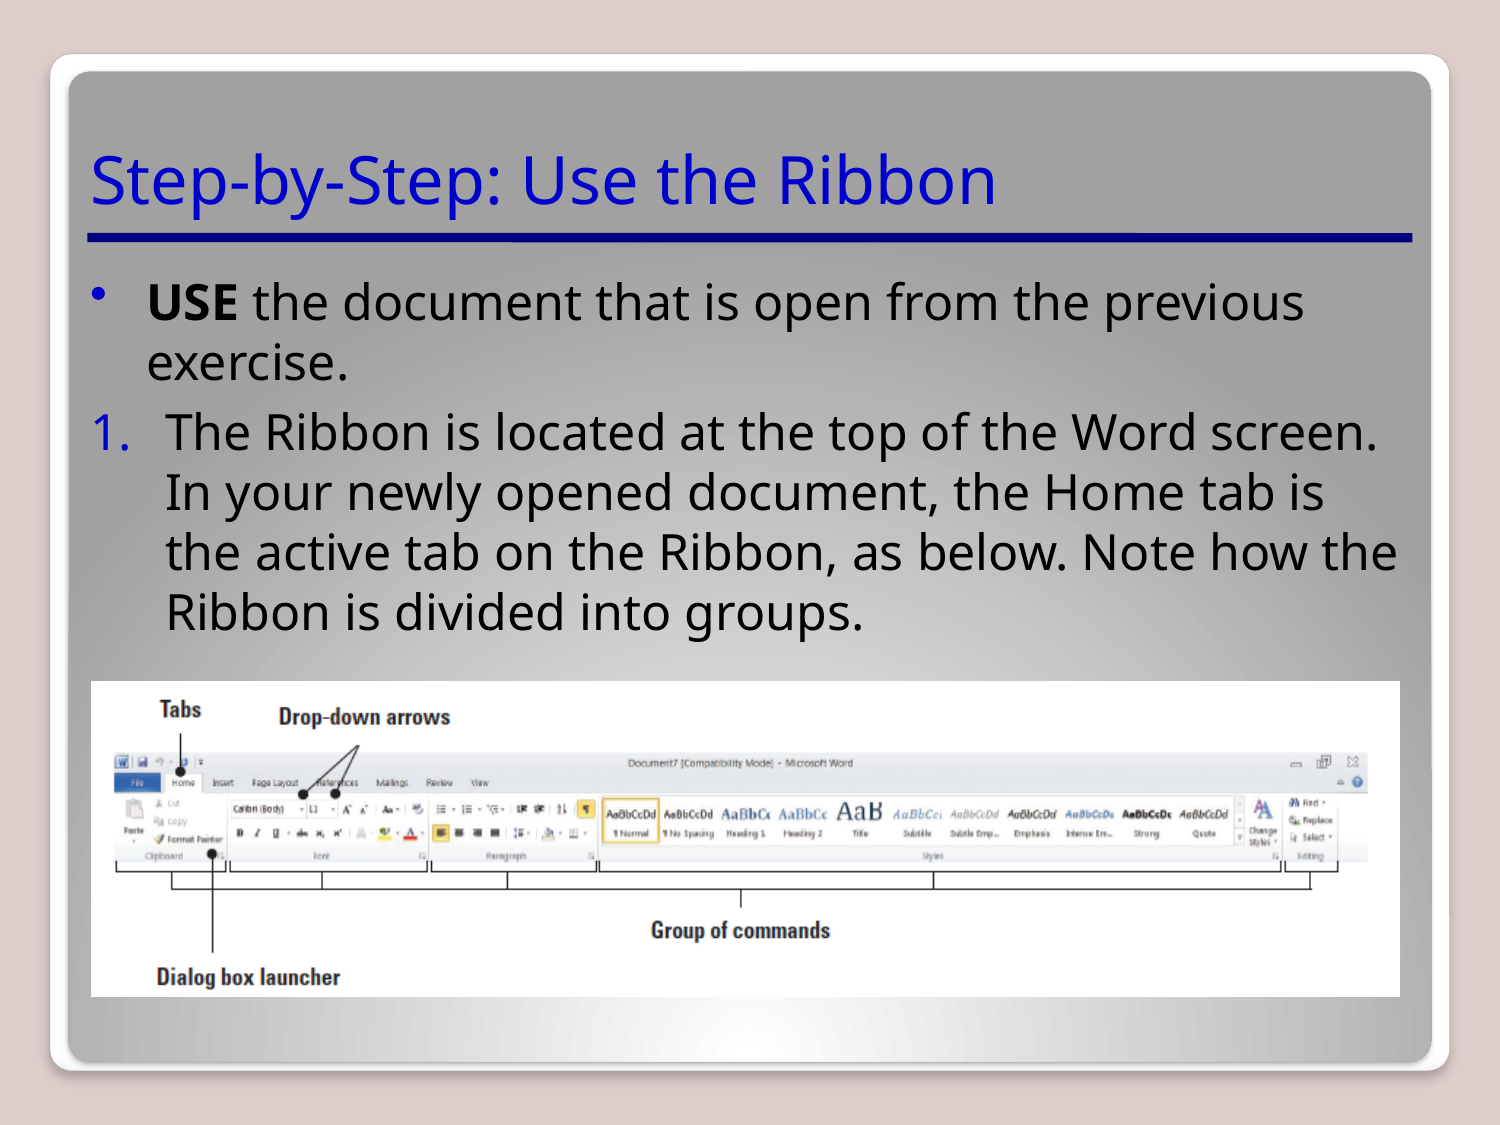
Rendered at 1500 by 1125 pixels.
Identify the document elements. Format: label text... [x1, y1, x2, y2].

list USE the document that is open from the previous exercise. The Ribbon is located at the top of the Word screen. In your newly opened document, the Home tab is the active tab on the Ribbon, as below. Note how the Ribbon is divided into groups. [74, 262, 1426, 1063]
picture [91, 681, 1401, 997]
title Step-by-Step: Use the Ribbon [74, 74, 1426, 226]
